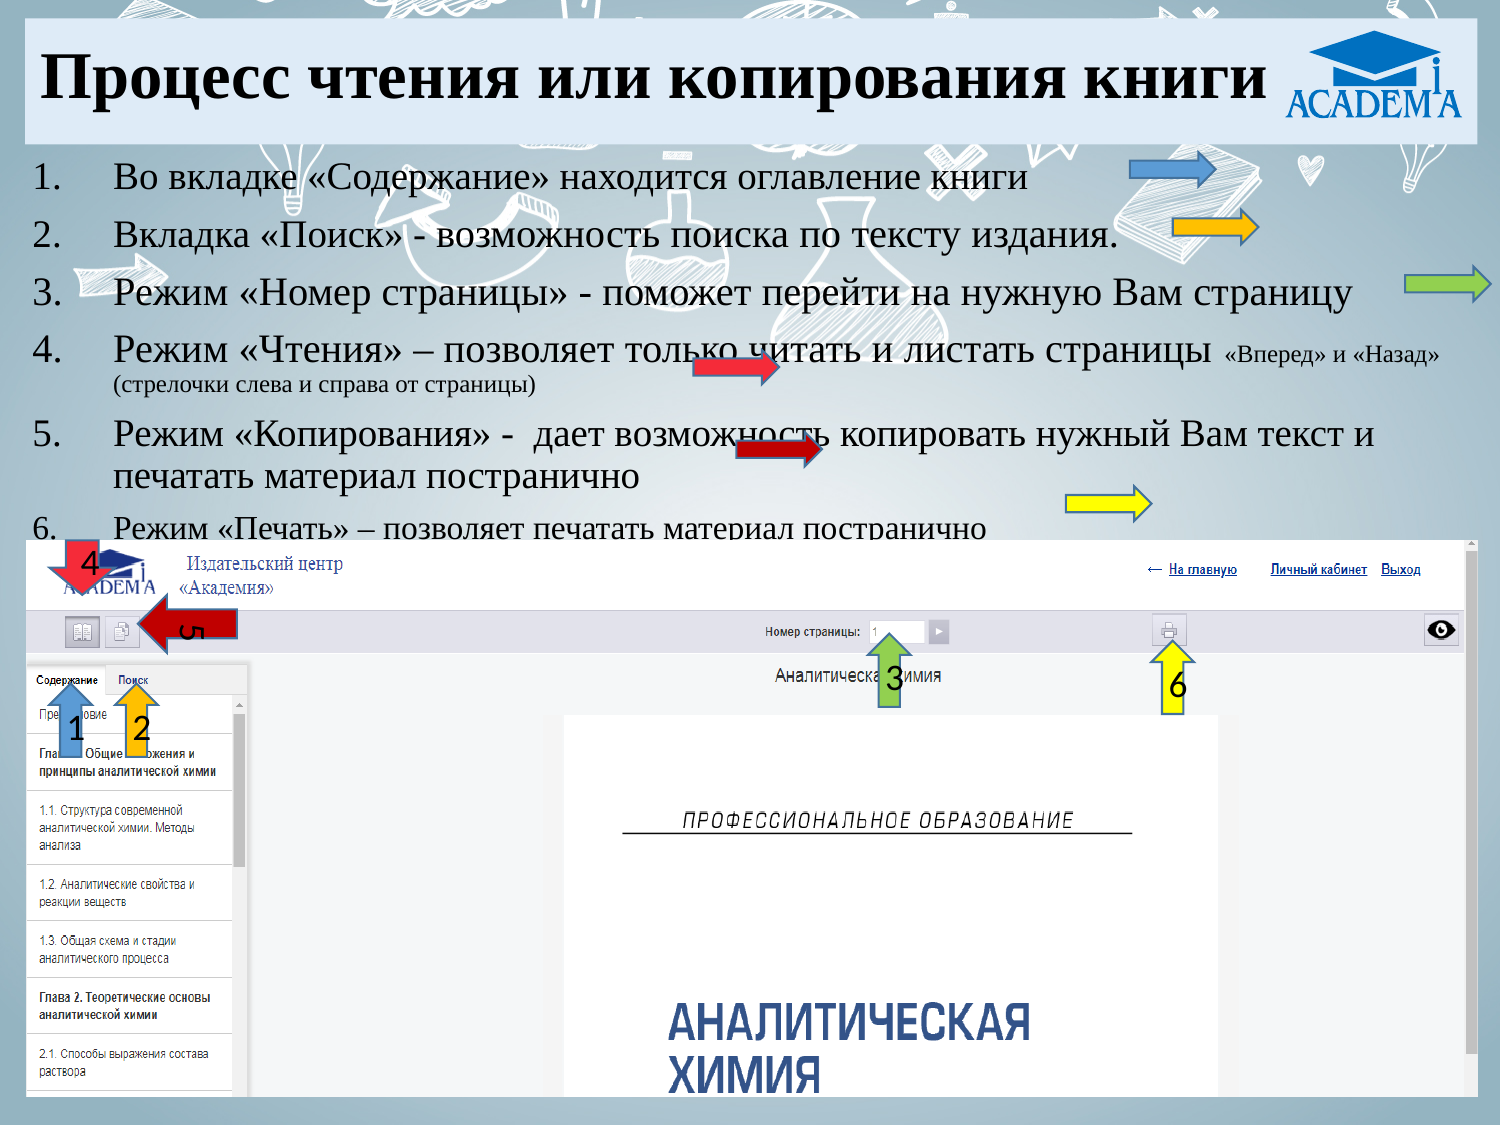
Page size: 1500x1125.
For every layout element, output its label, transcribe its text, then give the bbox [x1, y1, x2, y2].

picture [0, 0, 1500, 1125]
text_box [1171, 207, 1260, 247]
list Во вкладке «Содержание» находится оглавление книги Вкладка «Поиск» - возможность поиска по тексту издания. Режим «Номер страницы» - поможет перейти на нужную Вам страницу Режим «Чтения» – позволяет только читать и листать страницы «Вперед» и «Назад» (стрелочки слева и справа от страницы) Режим «Копирования» - дает возможность копировать нужный Вам текст и печатать материал постранично Режим «Печать» – позволяет печатать материал постранично [17, 148, 1470, 565]
text_box [692, 347, 781, 387]
text_box [1064, 483, 1153, 524]
title Процесс чтения или копирования книги [25, 18, 1478, 145]
text_box [735, 429, 824, 469]
text_box [1128, 149, 1218, 190]
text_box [1285, 30, 1463, 119]
text_box [1404, 264, 1493, 304]
